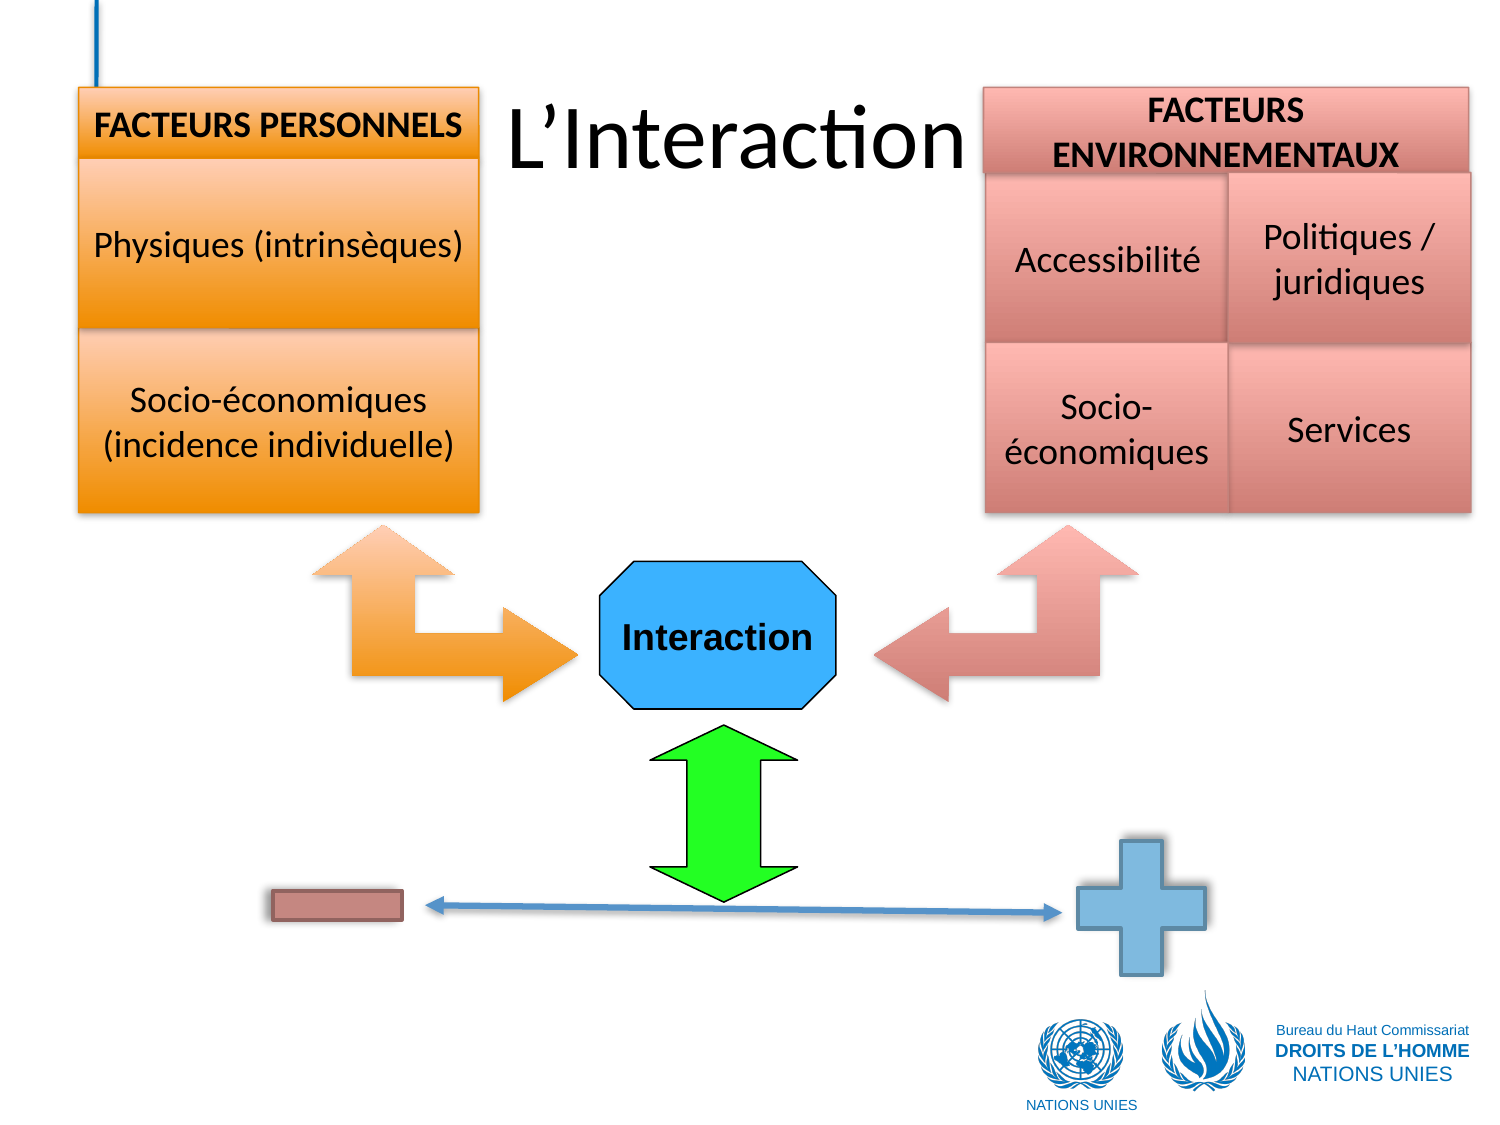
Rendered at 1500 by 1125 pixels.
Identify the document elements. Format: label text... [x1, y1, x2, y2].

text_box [983, 87, 1472, 513]
text_box [271, 889, 404, 922]
text_box [873, 525, 1140, 703]
text_box [424, 896, 1063, 922]
text_box Bureau du Haut Commissariat DROITS DE L’HOMME NATIONS UNIES [1245, 1013, 1500, 1094]
text_box [649, 725, 798, 903]
picture [1037, 990, 1457, 1107]
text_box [78, 87, 479, 513]
text_box Interaction [599, 561, 836, 710]
text_box NATIONS UNIES [980, 1088, 1184, 1121]
text_box L’Interaction [491, 50, 984, 225]
text_box [312, 525, 579, 703]
text_box [1076, 839, 1207, 977]
